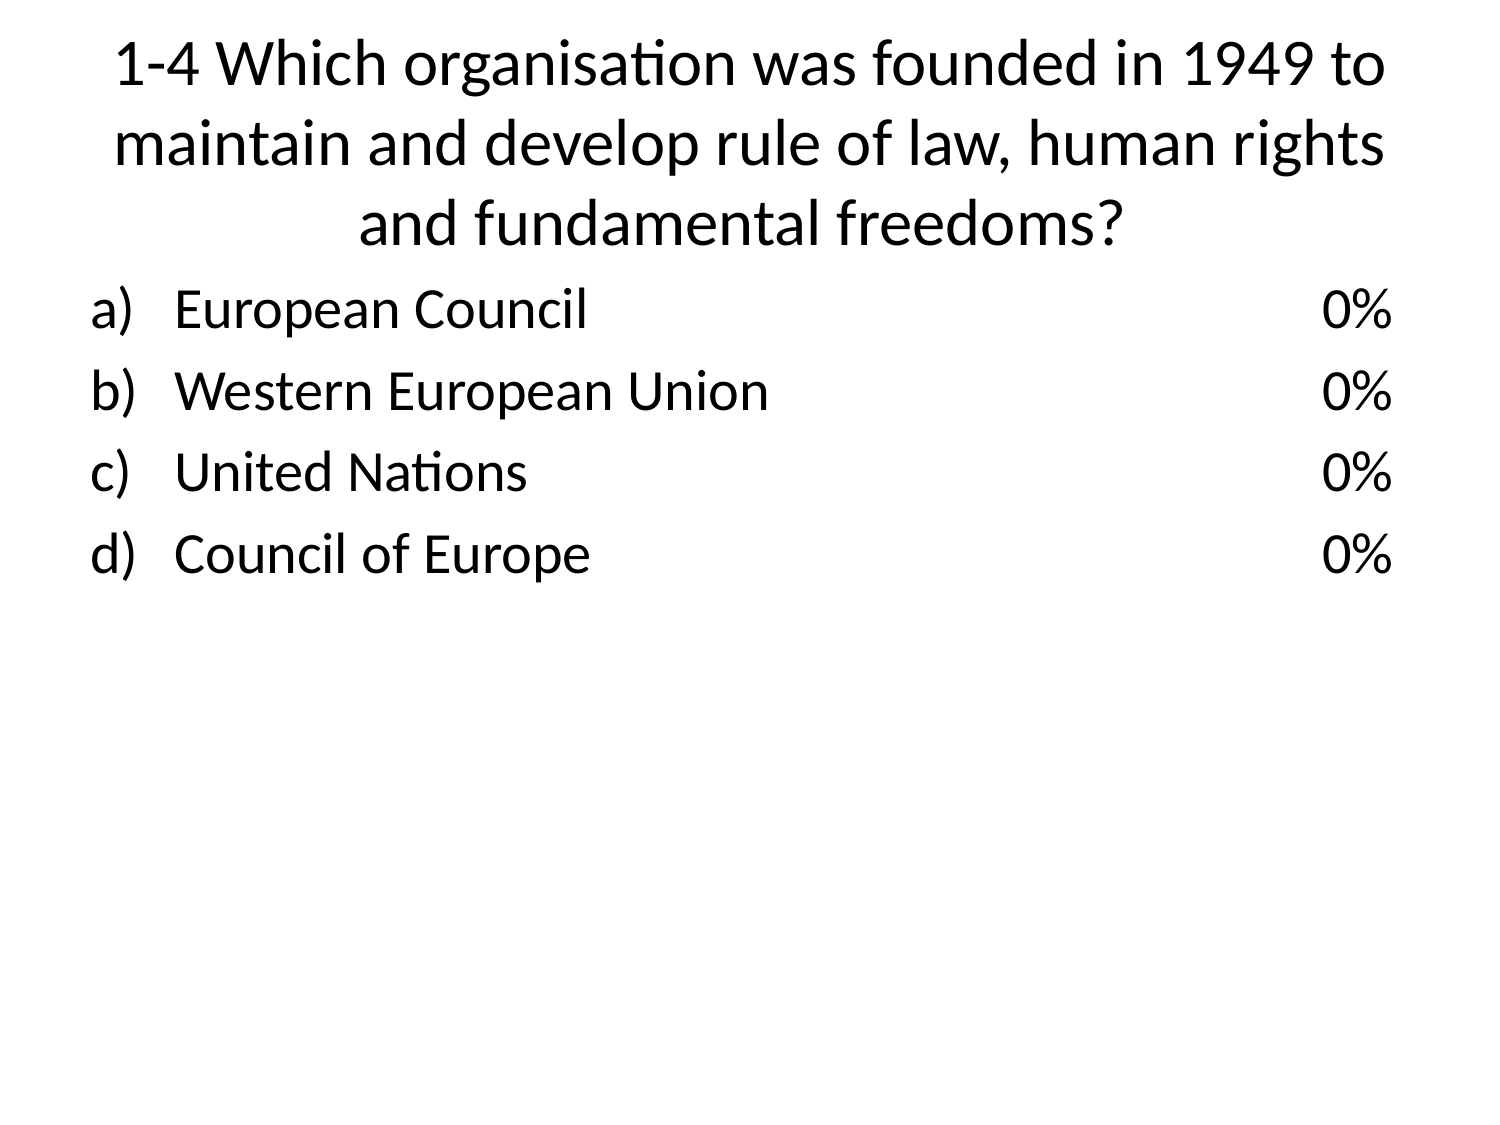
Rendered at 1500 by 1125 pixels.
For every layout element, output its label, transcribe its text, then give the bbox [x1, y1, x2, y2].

title 1-4 Which organisation was founded in 1949 to maintain and develop rule of law, human rights and fundamental freedoms? [74, 11, 1426, 267]
list European Council Western European Union United Nations Council of Europe [74, 262, 1117, 604]
list 0% 0% 0% 0% [1124, 262, 1409, 1006]
